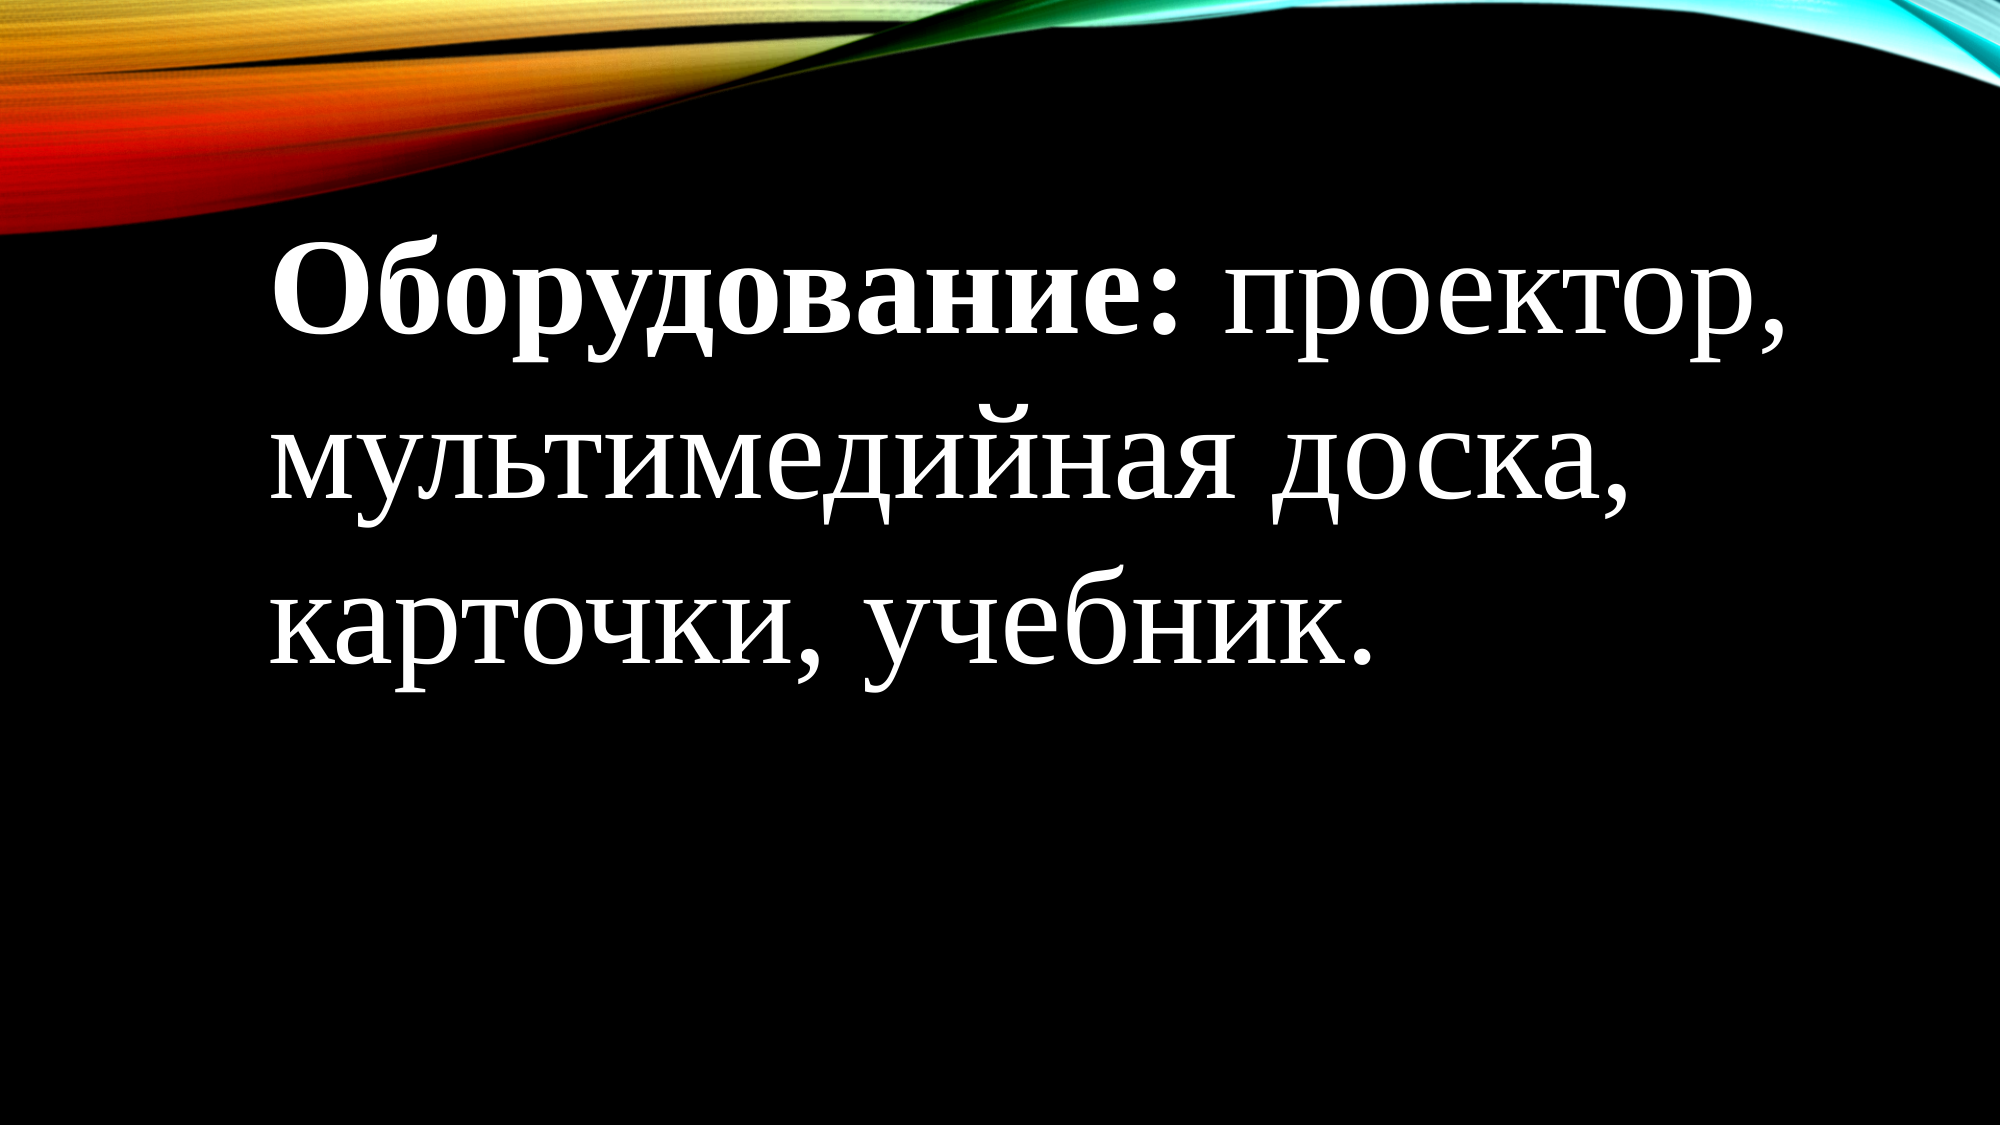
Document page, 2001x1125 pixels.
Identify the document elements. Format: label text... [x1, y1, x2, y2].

text_box Оборудование: проектор, мультимедийная доска, карточки, учебник. [253, 188, 1879, 864]
picture [0, 0, 2000, 237]
